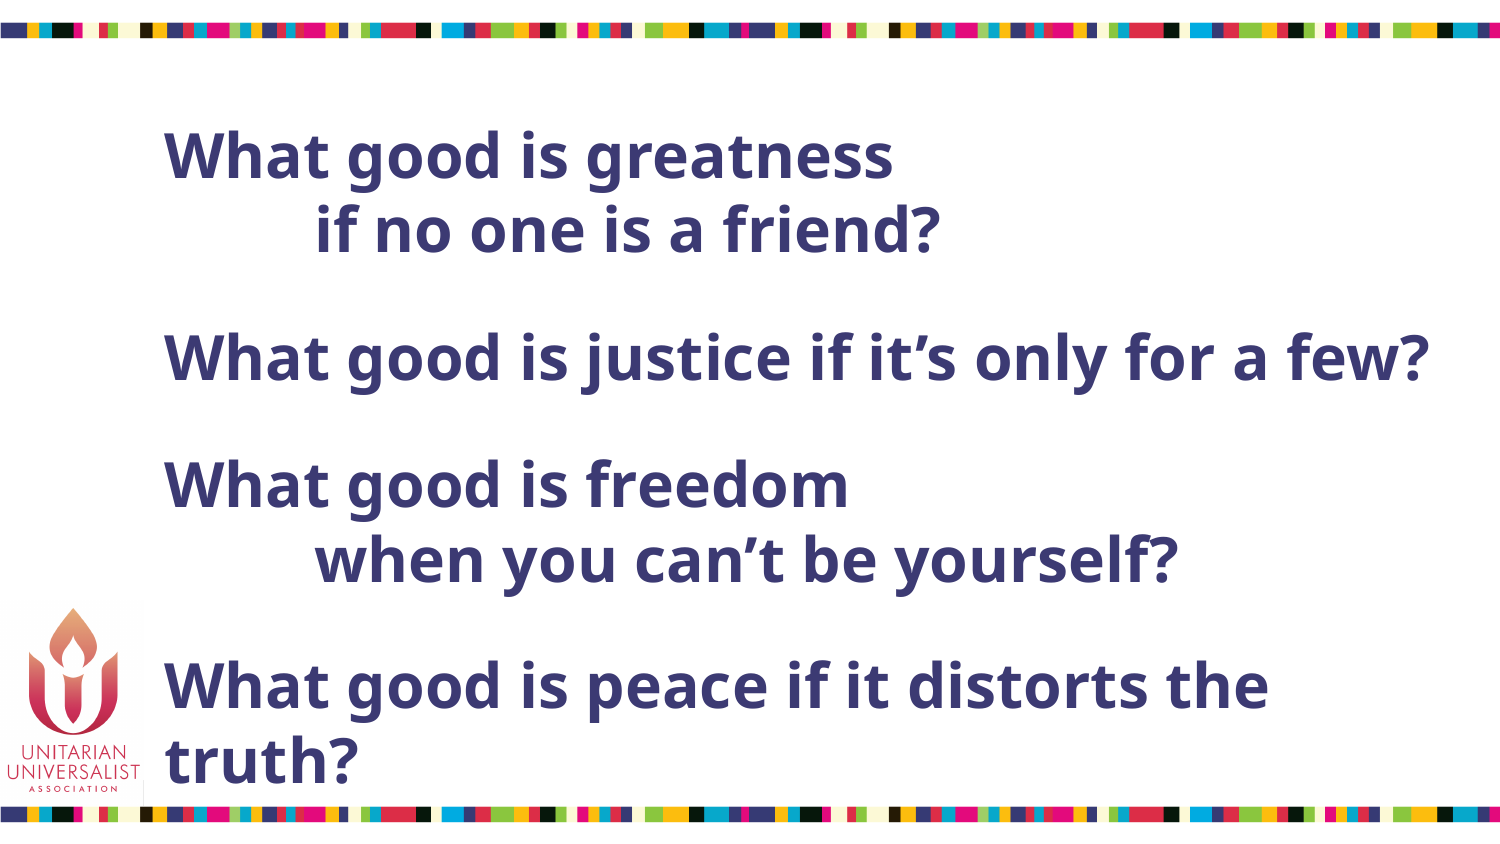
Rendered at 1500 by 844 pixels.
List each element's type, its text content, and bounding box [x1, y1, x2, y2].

picture [0, 22, 1500, 40]
picture [0, 600, 1500, 824]
text_box What good is greatness if no one is a friend? What good is justice if it’s only for a few? What good is freedom when you can’t be yourself? What good is peace if it distorts the truth? [149, 100, 1493, 805]
